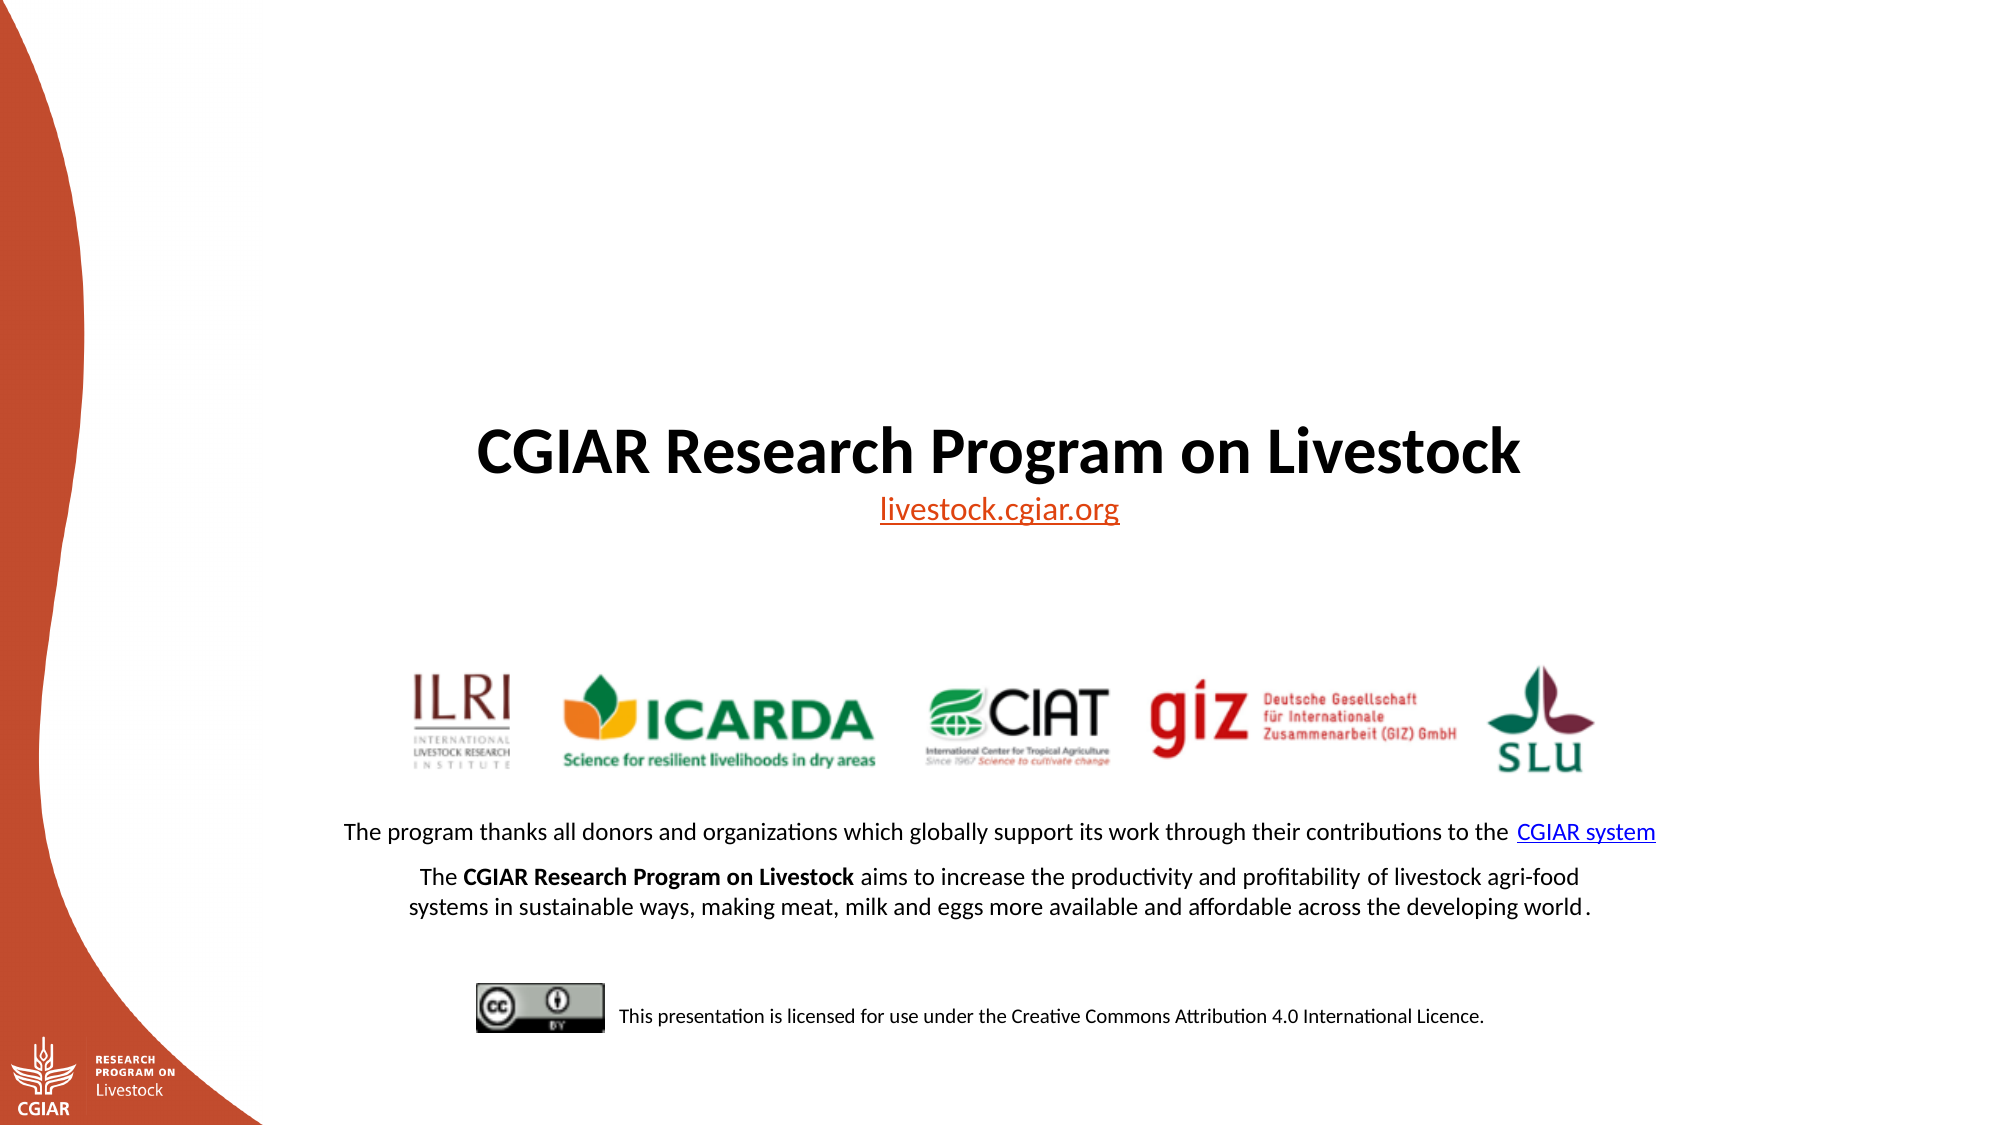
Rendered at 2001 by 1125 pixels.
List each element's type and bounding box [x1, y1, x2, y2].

picture [372, 648, 1628, 799]
picture [0, 0, 263, 1125]
picture [476, 983, 605, 1033]
